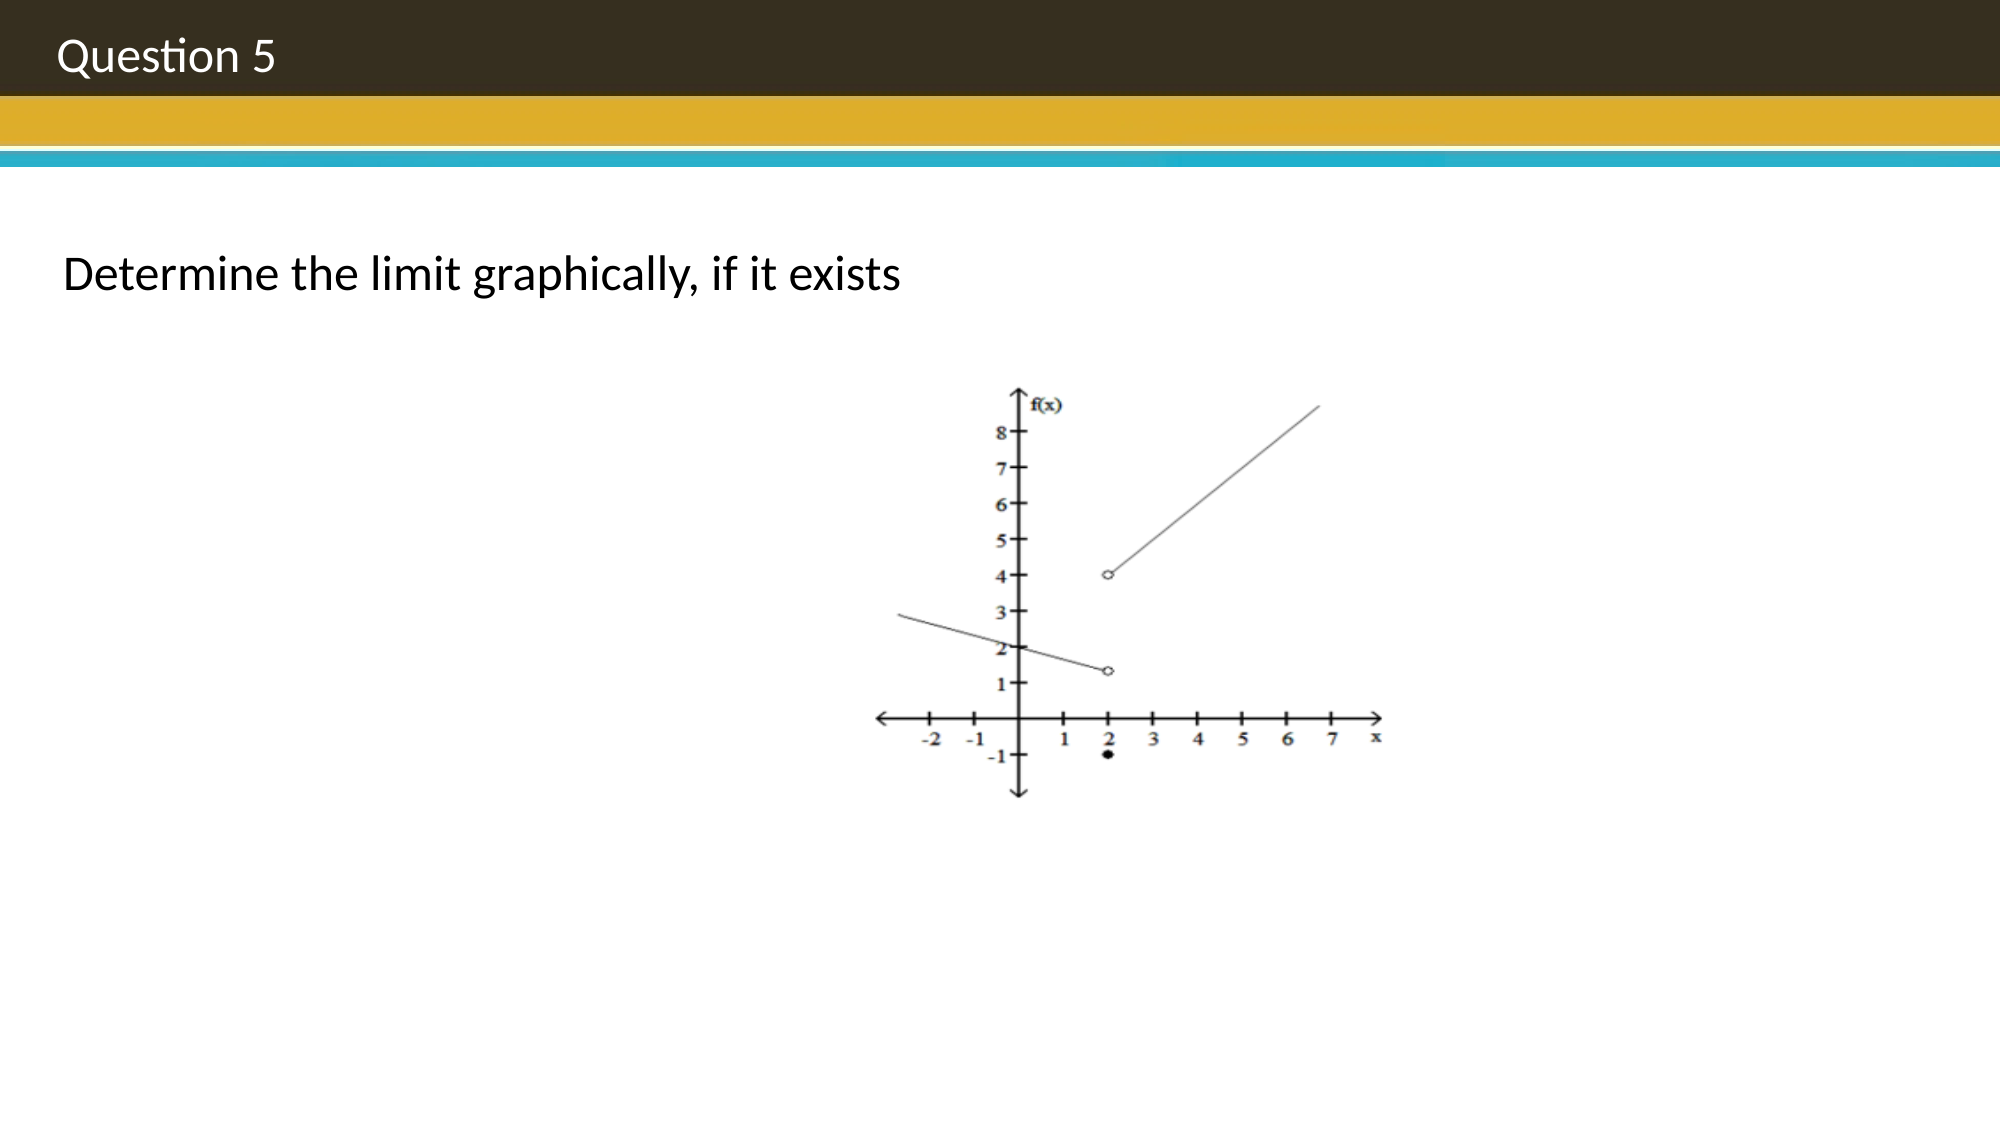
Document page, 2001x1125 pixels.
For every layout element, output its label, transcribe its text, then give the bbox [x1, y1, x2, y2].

text_box Question 5 [41, 14, 293, 90]
picture [0, 0, 2000, 167]
picture [844, 380, 1421, 802]
